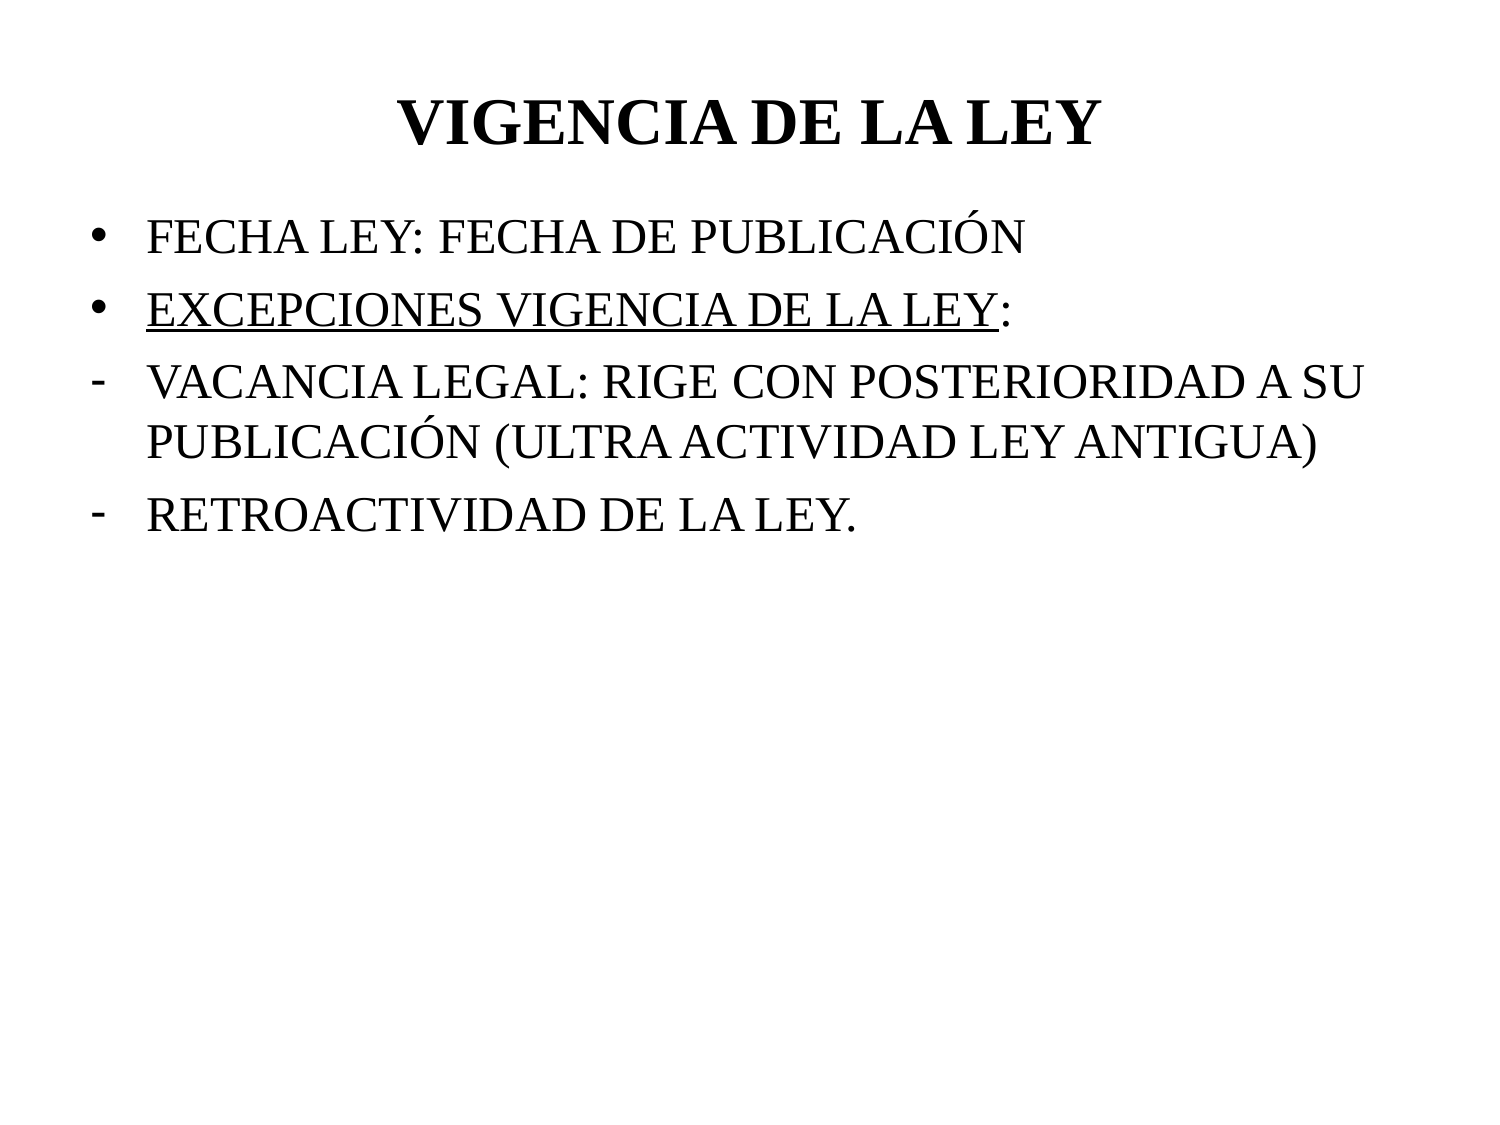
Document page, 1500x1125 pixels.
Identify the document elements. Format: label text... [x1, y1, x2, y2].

title VIGENCIA DE LA LEY [75, 62, 1425, 173]
list FECHA LEY: FECHA DE PUBLICACIÓN EXCEPCIONES VIGENCIA DE LA LEY: VACANCIA LEGAL: RIGE CON POSTERIORIDAD A SU PUBLICACIÓN (ULTRA ACTIVIDAD LEY ANTIGUA) RETROACTIVIDAD DE LA LEY. [75, 196, 1425, 1000]
